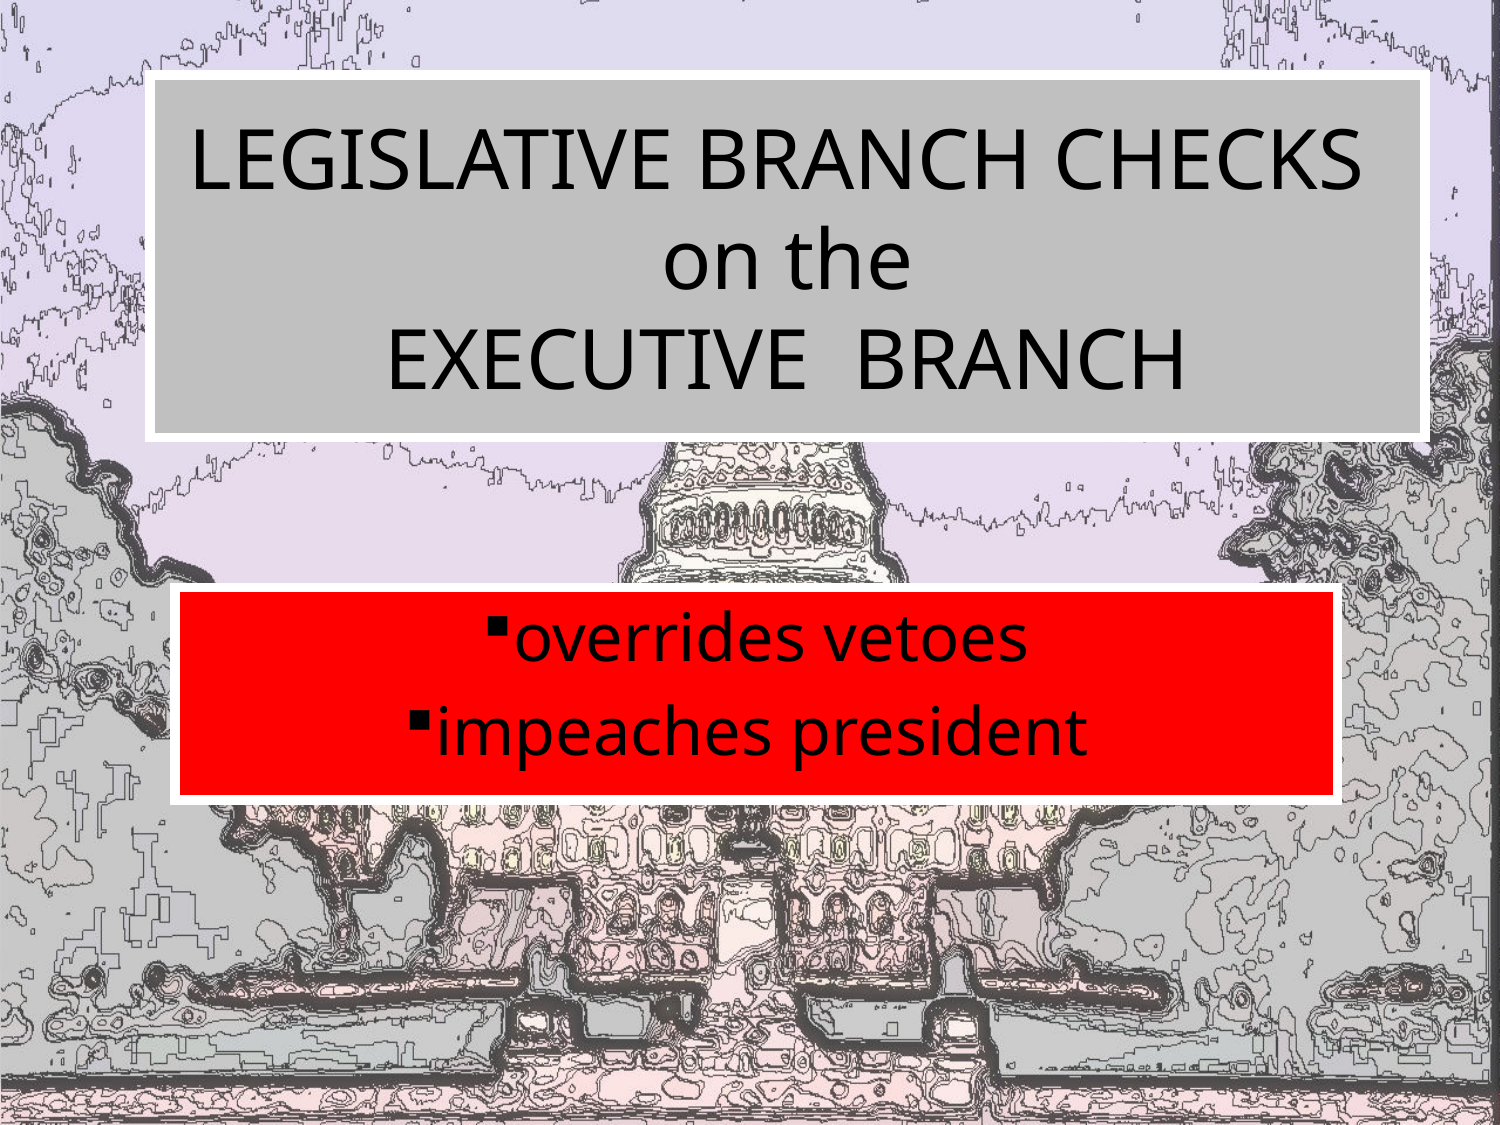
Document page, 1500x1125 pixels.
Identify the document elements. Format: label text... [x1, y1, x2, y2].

title LEGISLATIVE BRANCH CHECKS on the EXECUTIVE BRANCH [150, 75, 1425, 438]
subtitle overrides vetoes impeaches president [174, 587, 1338, 800]
picture [0, 0, 1500, 1125]
